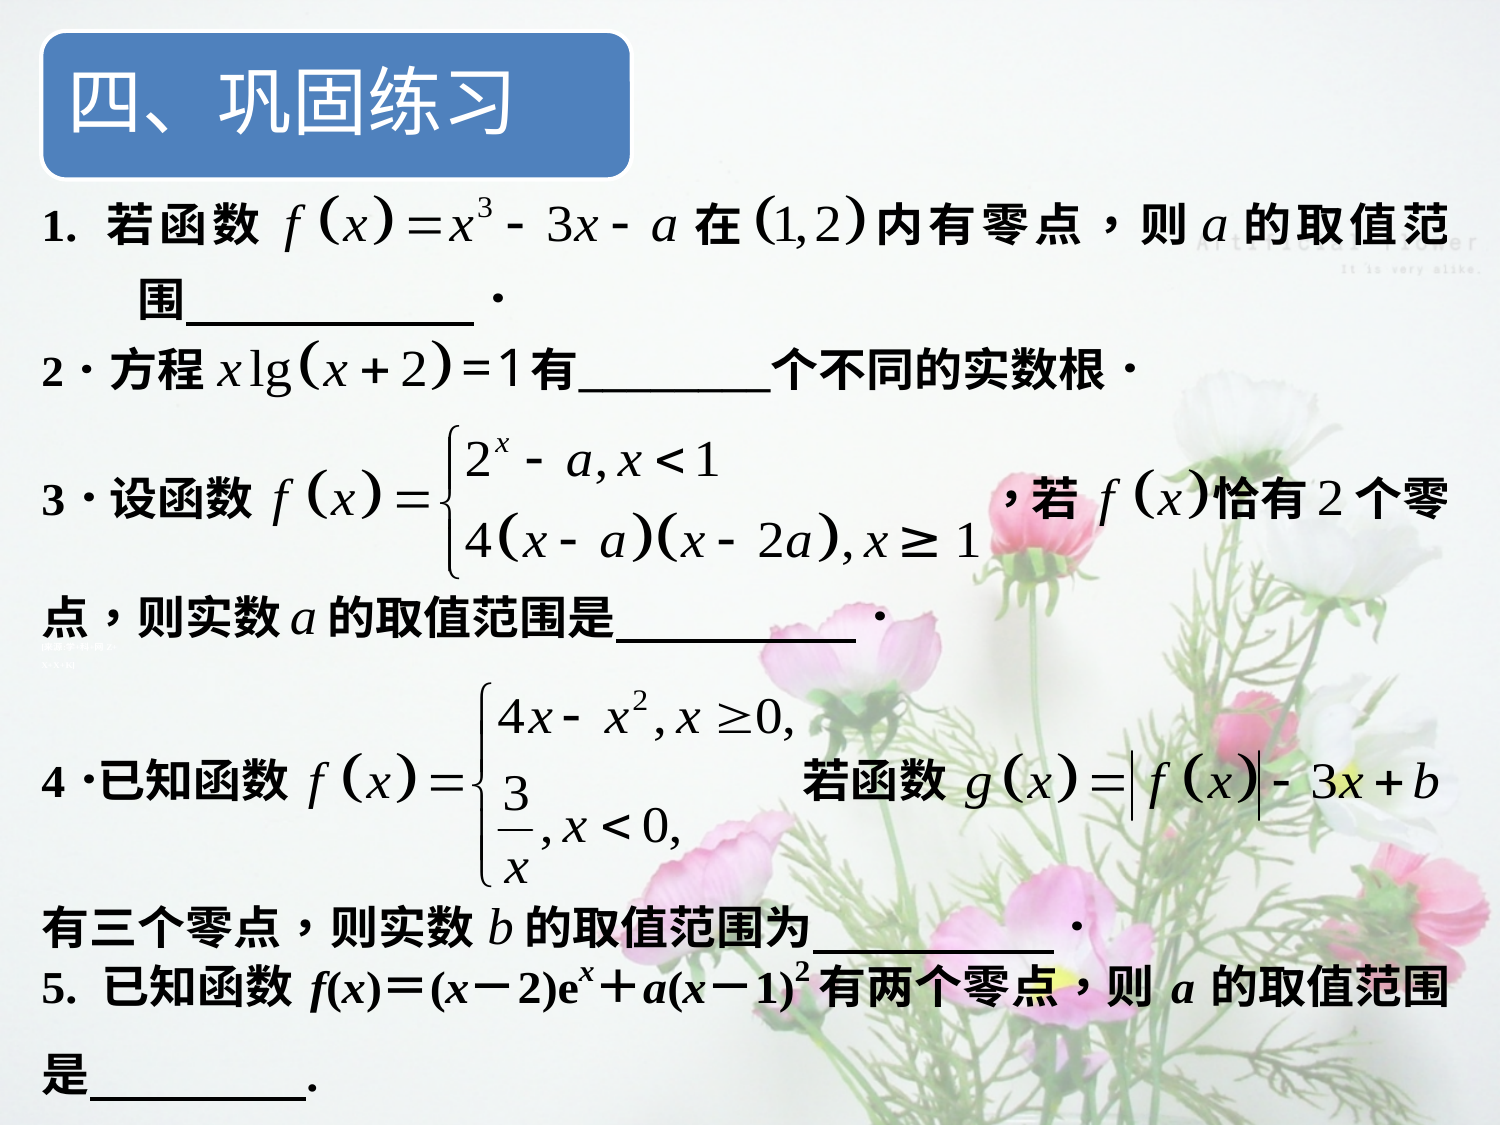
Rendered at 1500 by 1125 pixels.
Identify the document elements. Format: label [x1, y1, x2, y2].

text_box [41, 30, 633, 180]
text_box [41, 184, 1448, 1125]
picture [0, 0, 1500, 1125]
